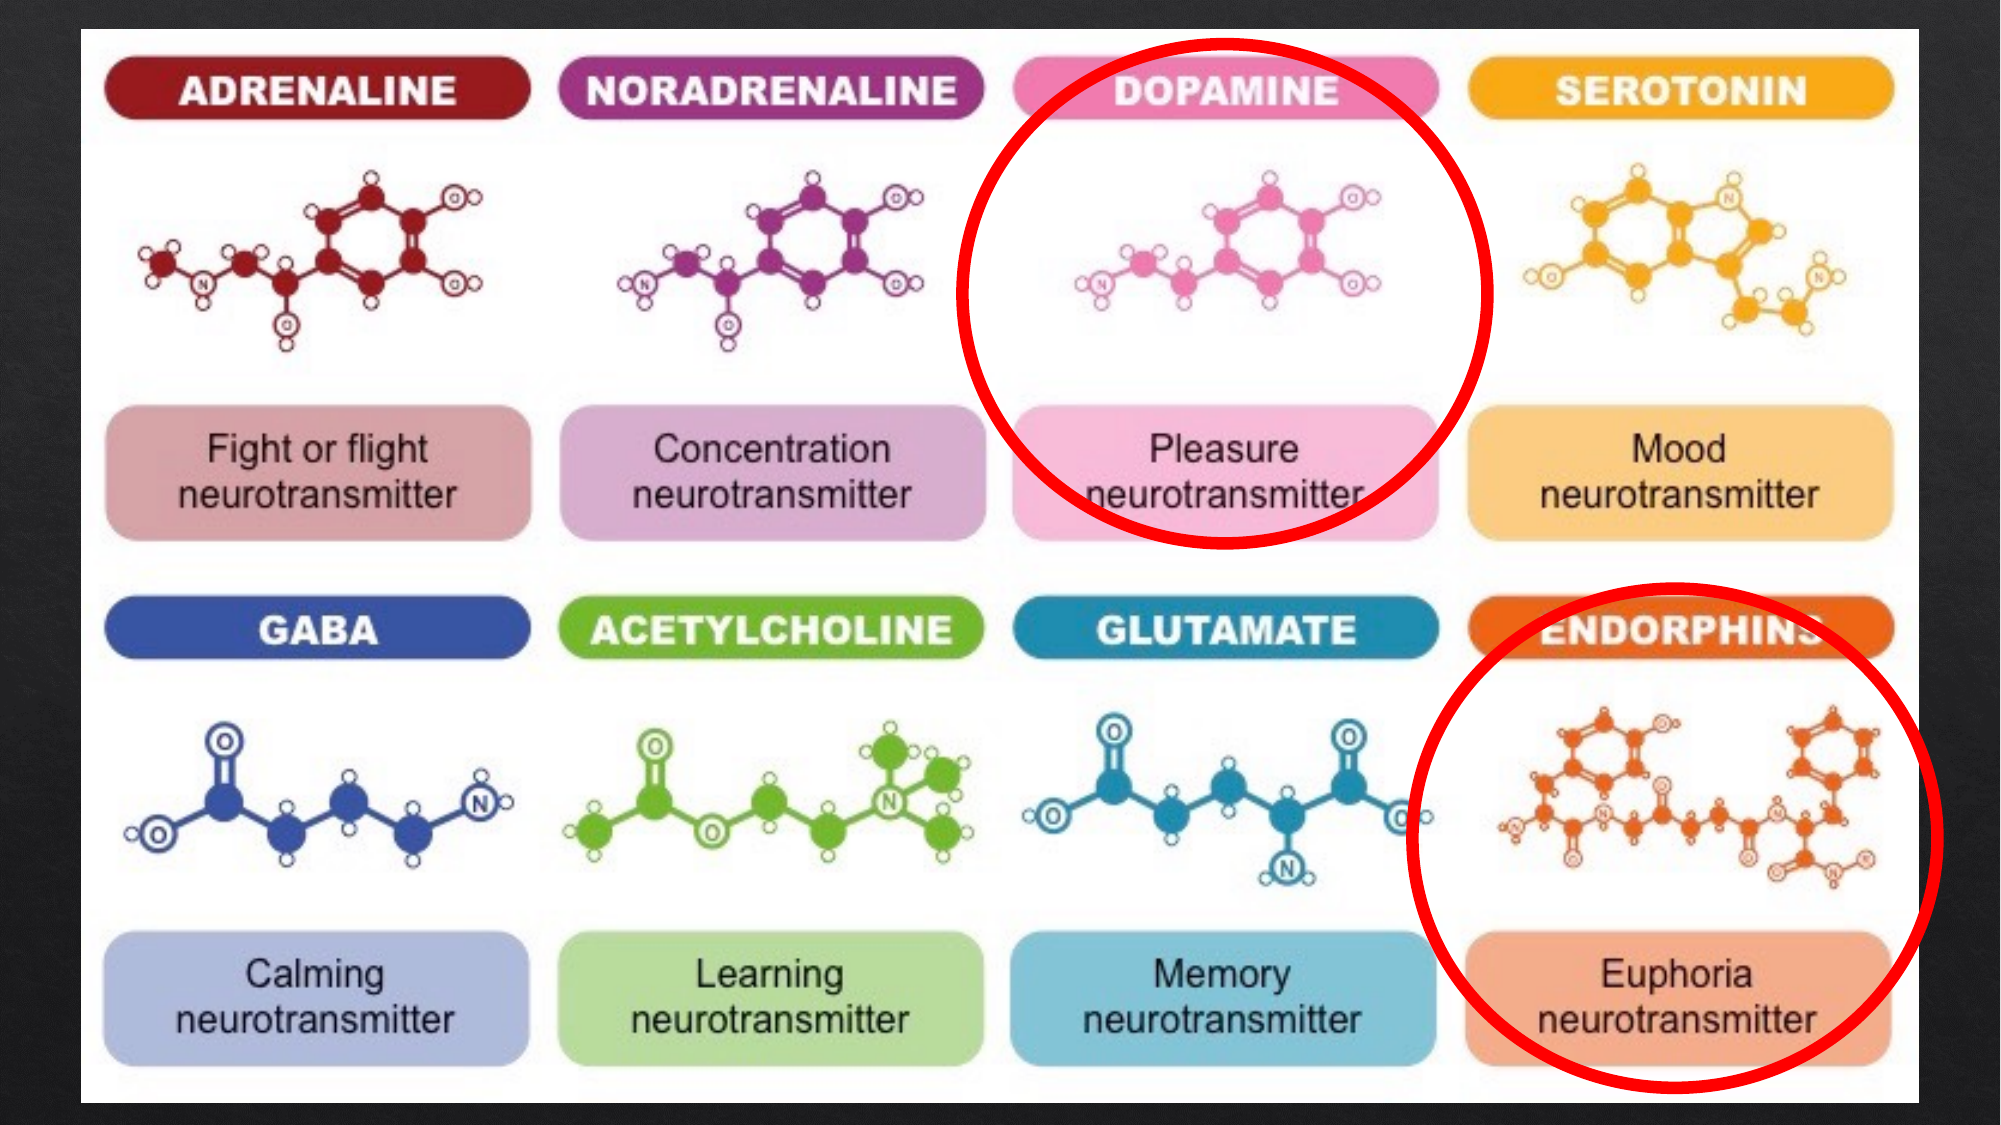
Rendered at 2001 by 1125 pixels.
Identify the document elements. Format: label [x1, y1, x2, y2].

text_box [1919, 743, 1939, 933]
picture [0, 0, 2001, 1125]
